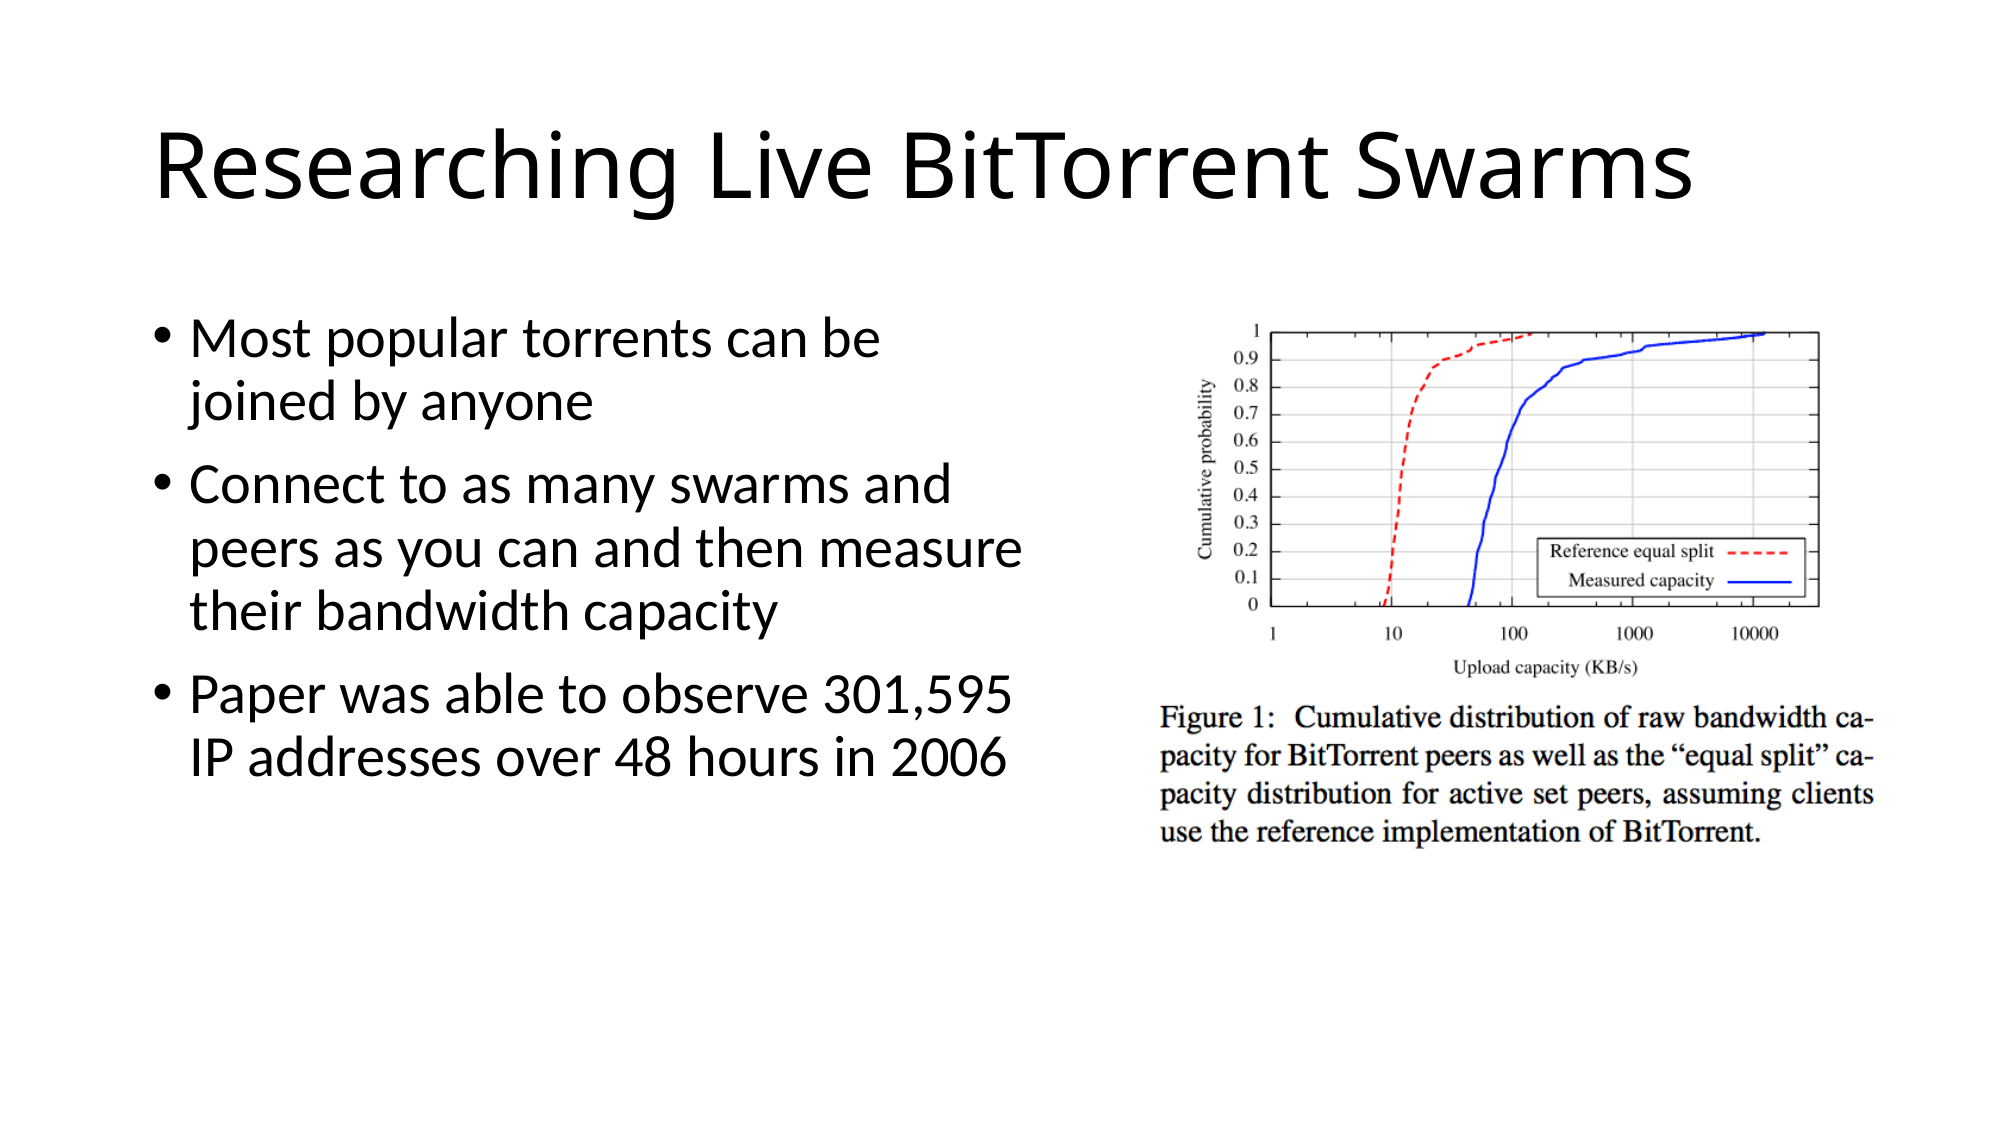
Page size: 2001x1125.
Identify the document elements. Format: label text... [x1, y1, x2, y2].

title Researching Live BitTorrent Swarms [137, 59, 1863, 278]
picture [1127, 299, 1915, 881]
list Most popular torrents can be joined by anyone Connect to as many swarms and peers as you can and then measure their bandwidth capacity Paper was able to observe 301,595 IP addresses over 48 hours in 2006 [137, 299, 1053, 1014]
